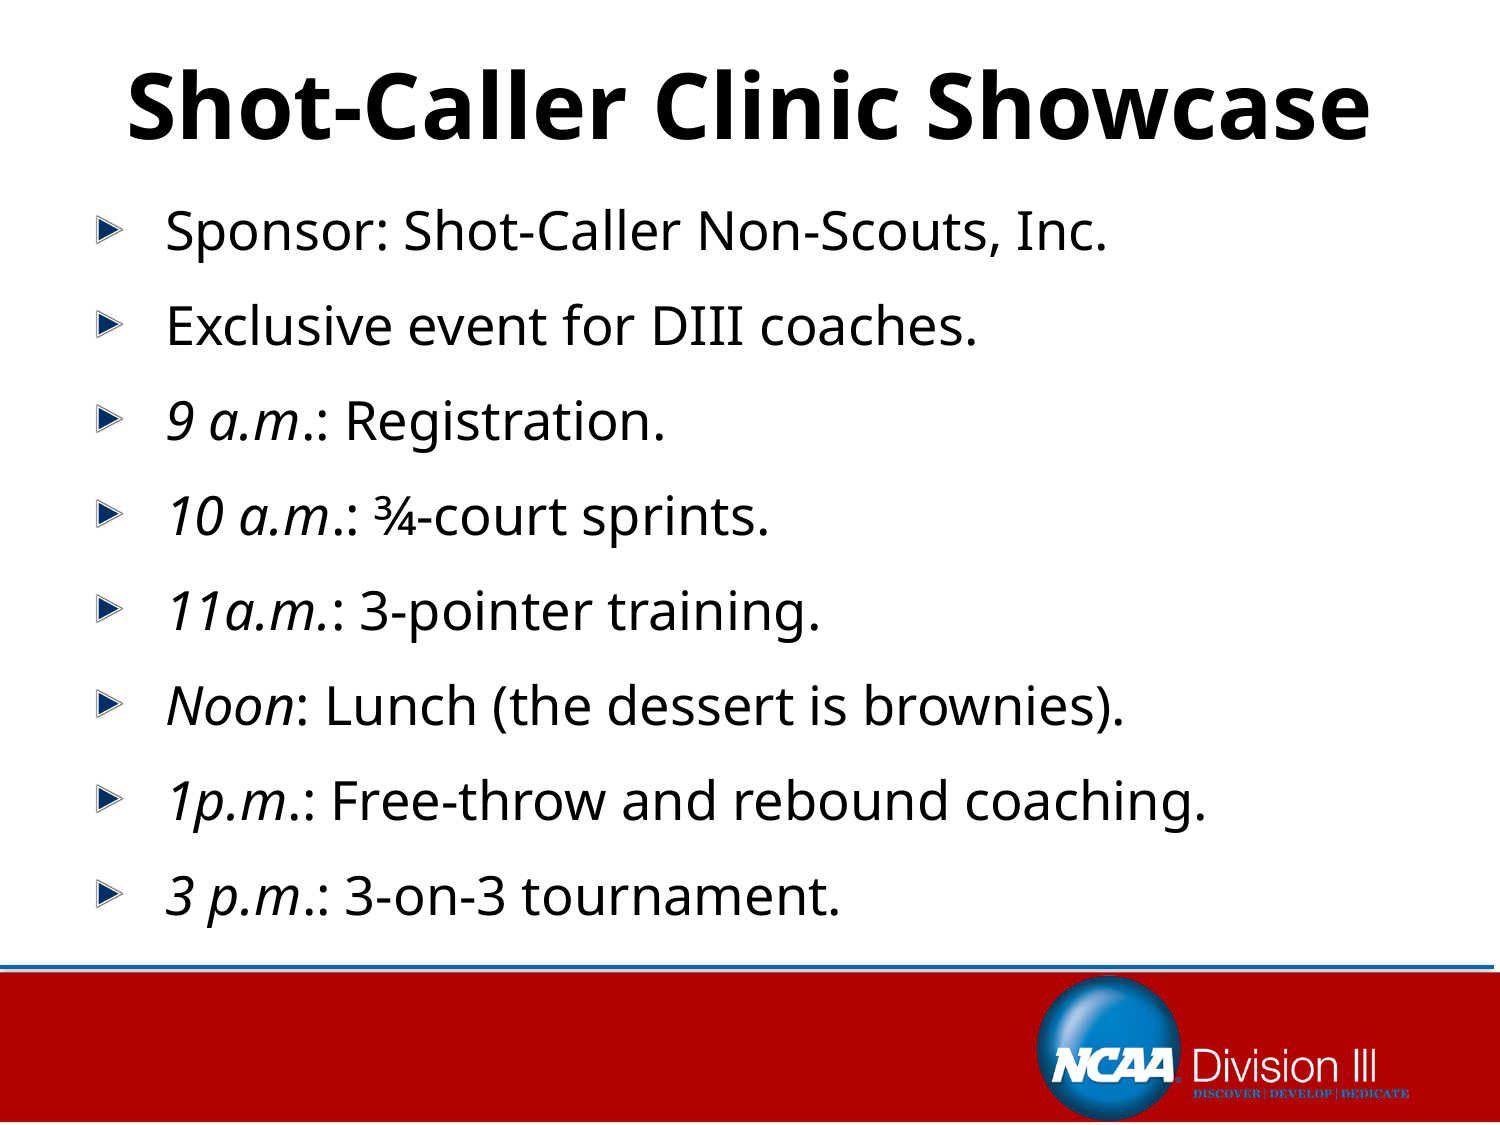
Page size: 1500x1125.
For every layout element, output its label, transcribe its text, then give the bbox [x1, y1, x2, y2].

list Sponsor: Shot-Caller Non-Scouts, Inc. Exclusive event for DIII coaches. 9 a.m.: Registration. 10 a.m.: ¾-court sprints. 11a.m.: 3-pointer training. Noon: Lunch (the dessert is brownies). 1p.m.: Free-throw and rebound coaching. 3 p.m.: 3-on-3 tournament. [75, 189, 1425, 941]
picture [90, 305, 128, 343]
picture [90, 779, 128, 818]
picture [90, 874, 128, 913]
picture [90, 210, 128, 249]
picture [90, 399, 128, 438]
picture [90, 589, 128, 628]
picture [1021, 947, 1423, 1125]
title Shot-Caller Clinic Showcase [75, 45, 1425, 160]
picture [90, 684, 128, 723]
picture [90, 494, 128, 533]
